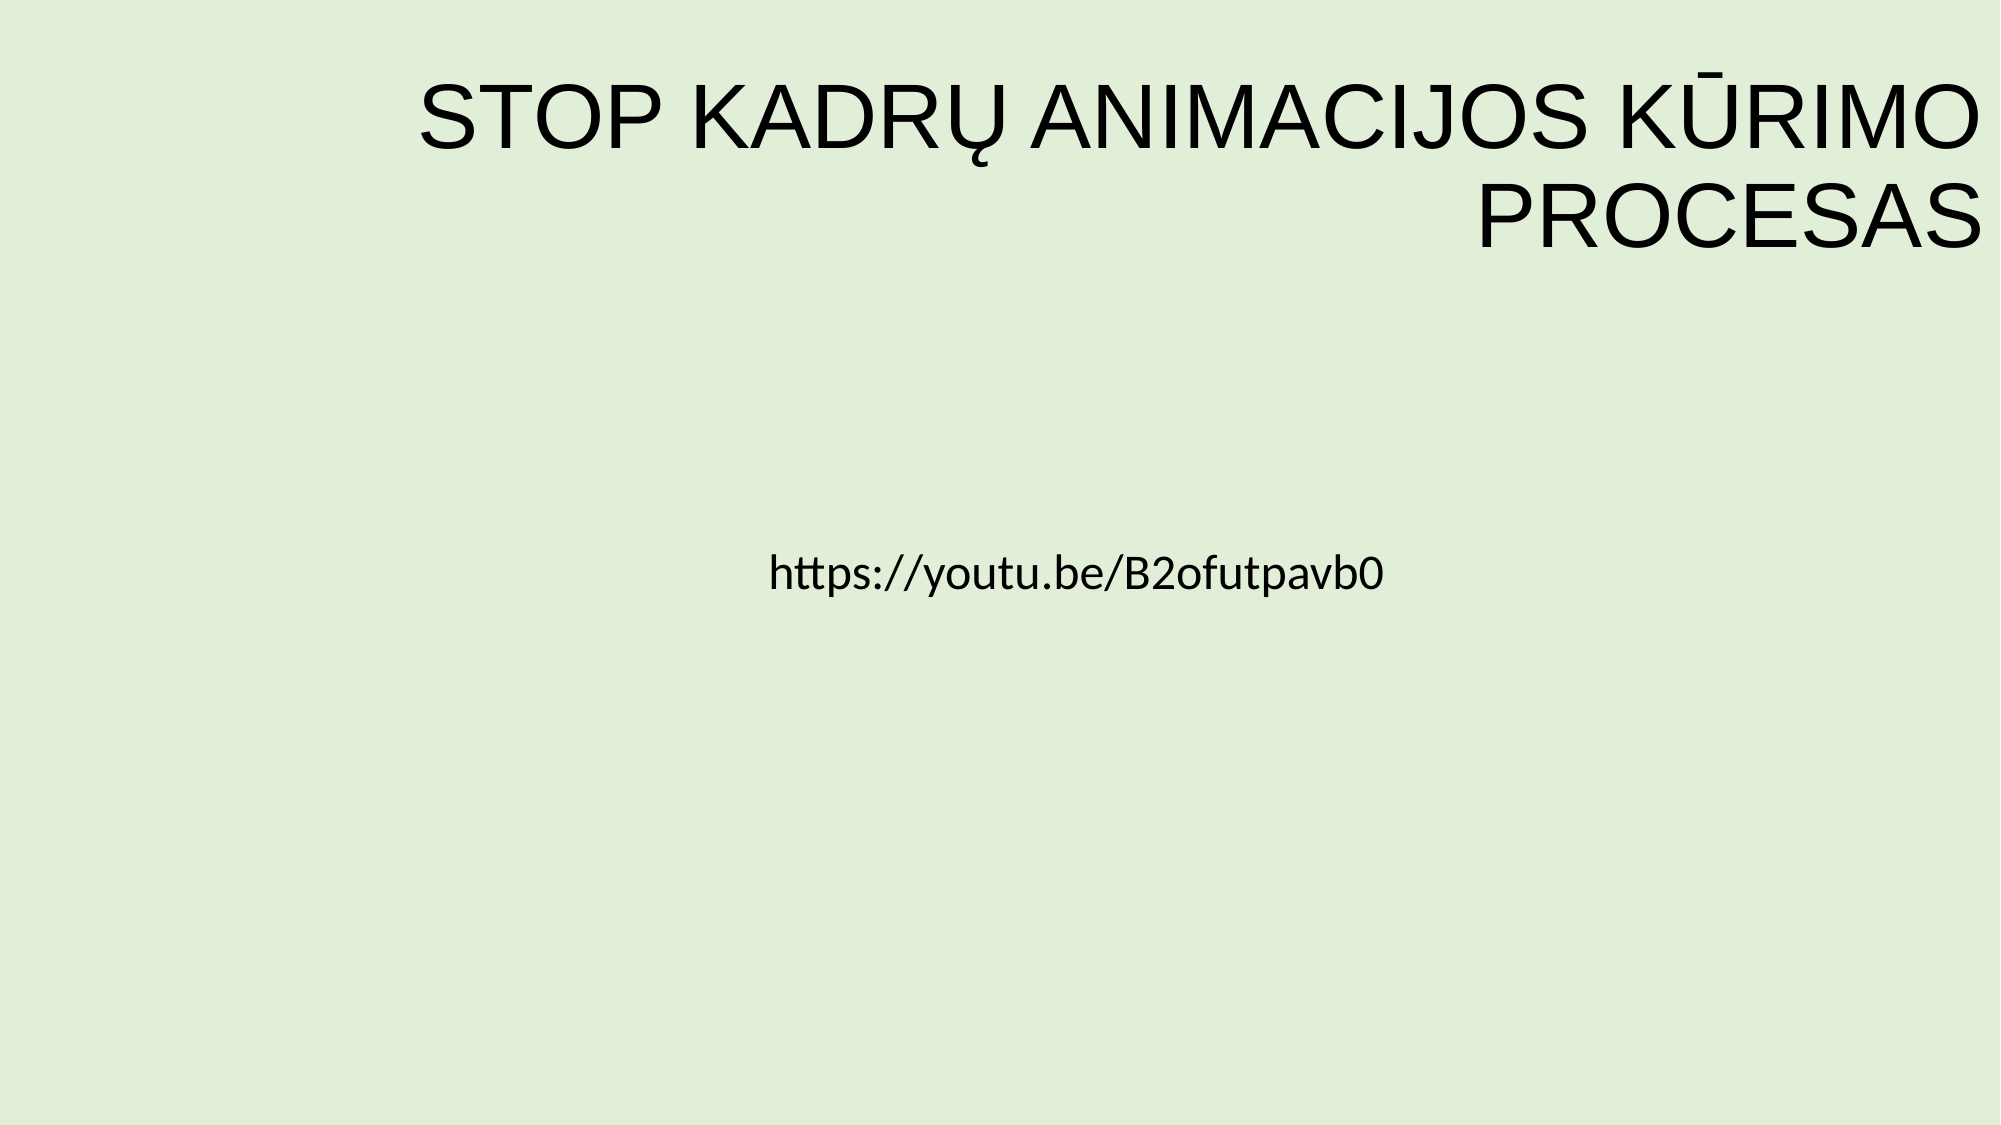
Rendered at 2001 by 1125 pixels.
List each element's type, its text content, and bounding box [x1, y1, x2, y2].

text_box [1123, 277, 1793, 1125]
text_box https://youtu.be/B2ofutpavb0 [753, 532, 1407, 608]
title STOP KADRŲ ANIMACIJOS KŪRIMO PROCESAS [0, 59, 2000, 278]
